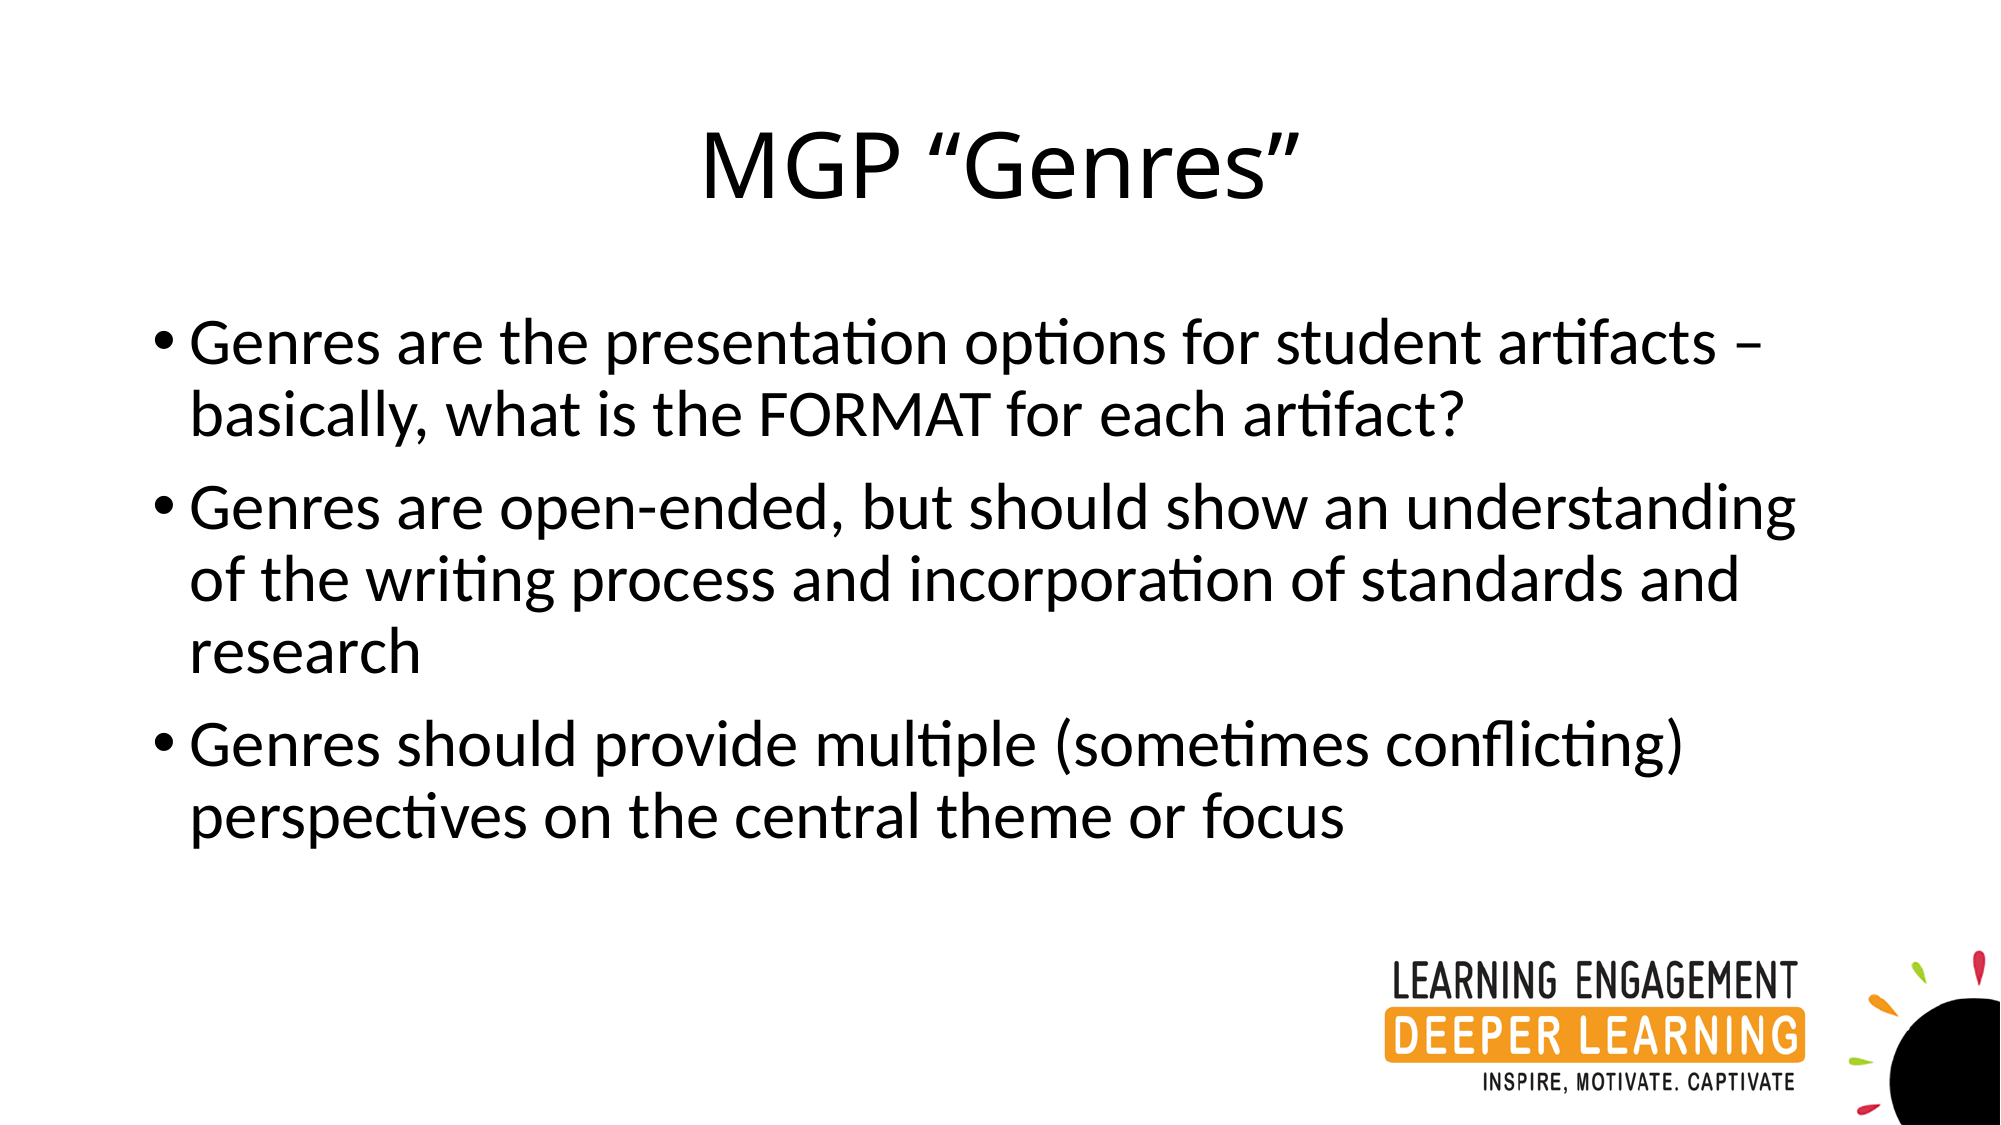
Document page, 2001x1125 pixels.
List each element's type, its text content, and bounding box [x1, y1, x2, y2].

list Genres are the presentation options for student artifacts – basically, what is the FORMAT for each artifact? Genres are open-ended, but should show an understanding of the writing process and incorporation of standards and research Genres should provide multiple (sometimes conflicting) perspectives on the central theme or focus [137, 299, 1863, 1014]
picture [1369, 936, 2000, 1125]
title MGP “Genres” [137, 59, 1863, 278]
